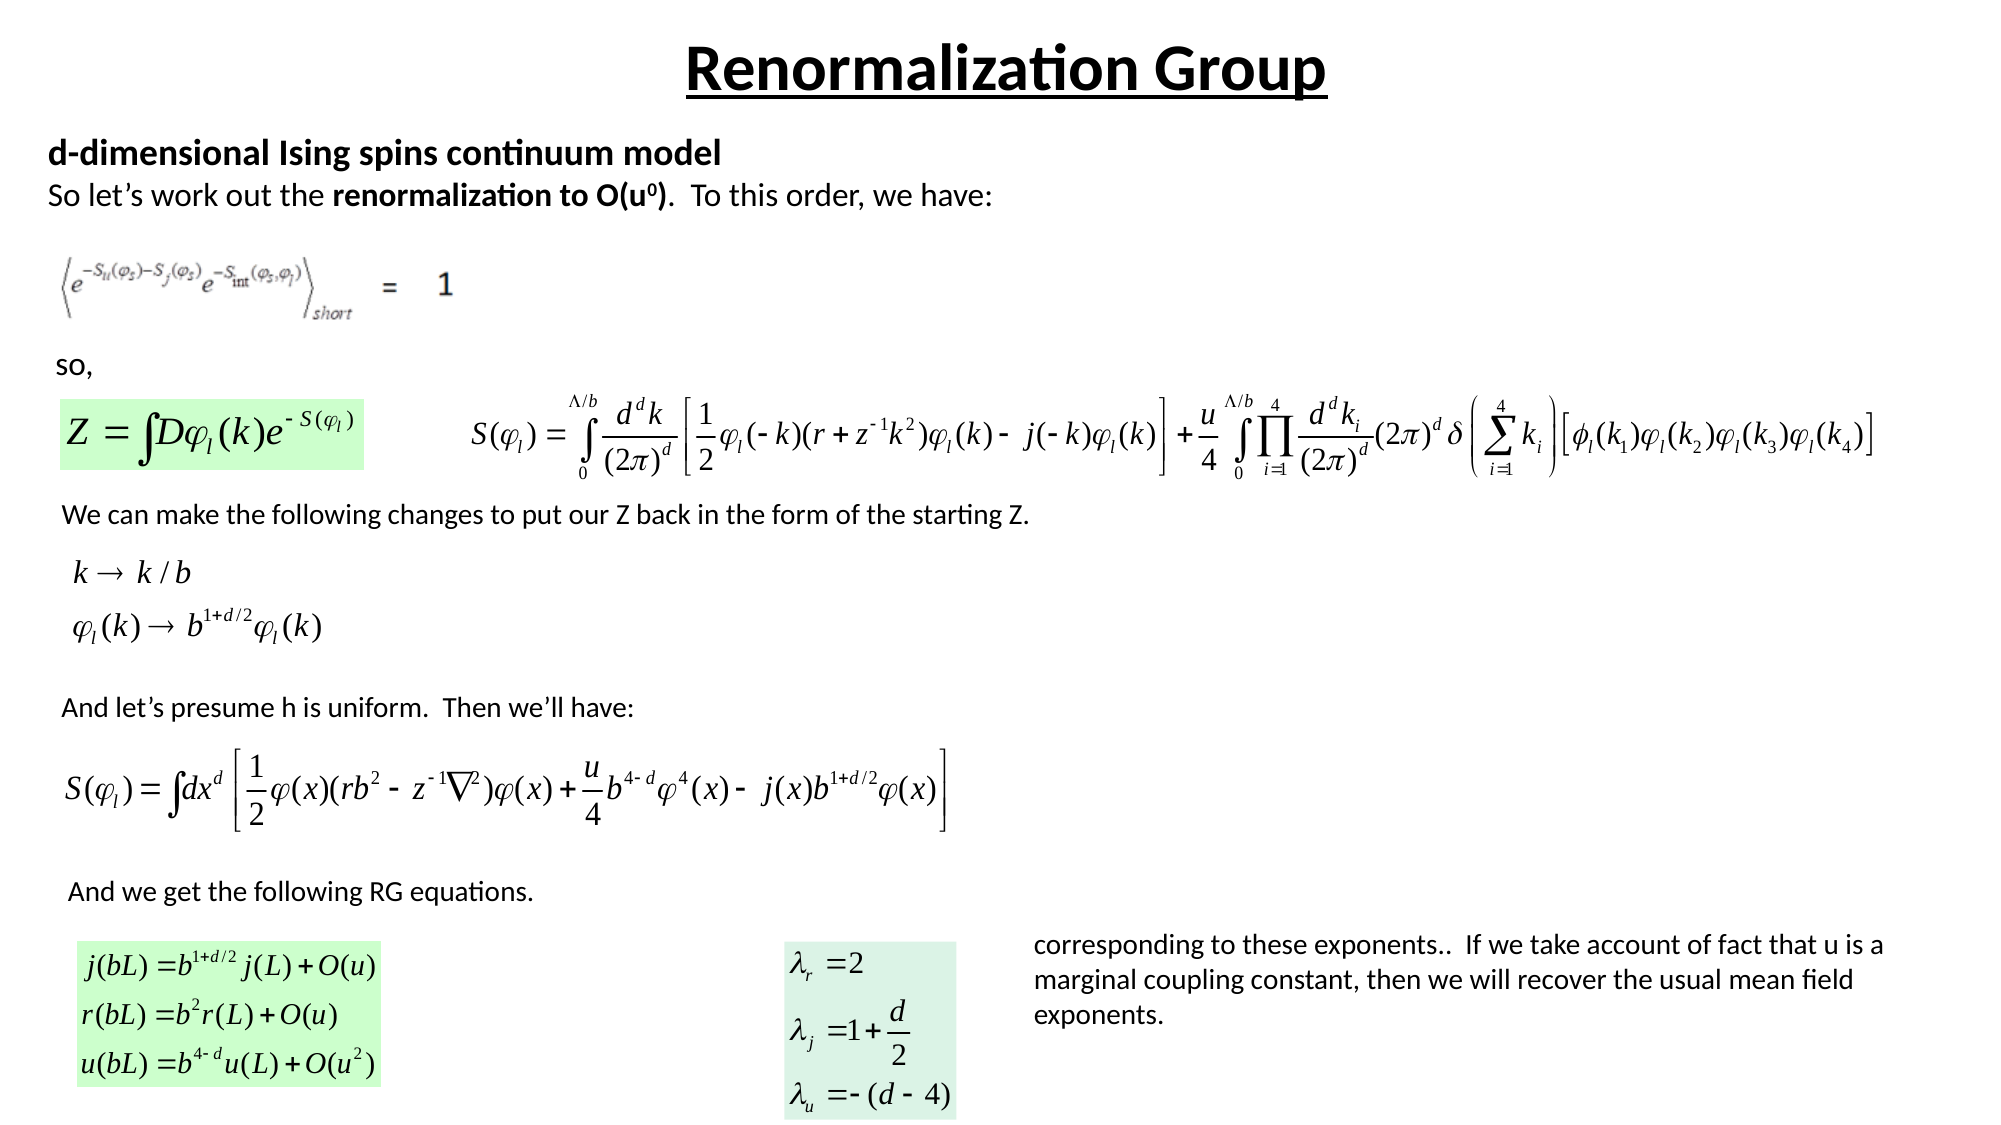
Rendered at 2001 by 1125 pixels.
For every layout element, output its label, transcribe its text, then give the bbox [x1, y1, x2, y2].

text_box We can make the following changes to put our Z back in the form of the starting Z. [46, 487, 1055, 538]
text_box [68, 553, 329, 652]
text_box Renormalization Group [671, 16, 1344, 112]
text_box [784, 941, 957, 1120]
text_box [466, 388, 1879, 489]
text_box And we get the following RG equations. [53, 865, 715, 915]
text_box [59, 742, 957, 839]
text_box corresponding to these exponents.. If we take account of fact that u is a marginal coupling constant, then we will recover the usual mean field exponents. [1019, 917, 1993, 1038]
text_box so, [40, 334, 113, 390]
picture [45, 240, 467, 337]
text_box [59, 399, 365, 471]
text_box d-dimensional Ising spins continuum model So let’s work out the renormalization to O(u0). To this order, we have: [33, 120, 1545, 221]
text_box And let’s presume h is uniform. Then we’ll have: [46, 680, 708, 731]
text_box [76, 941, 383, 1090]
